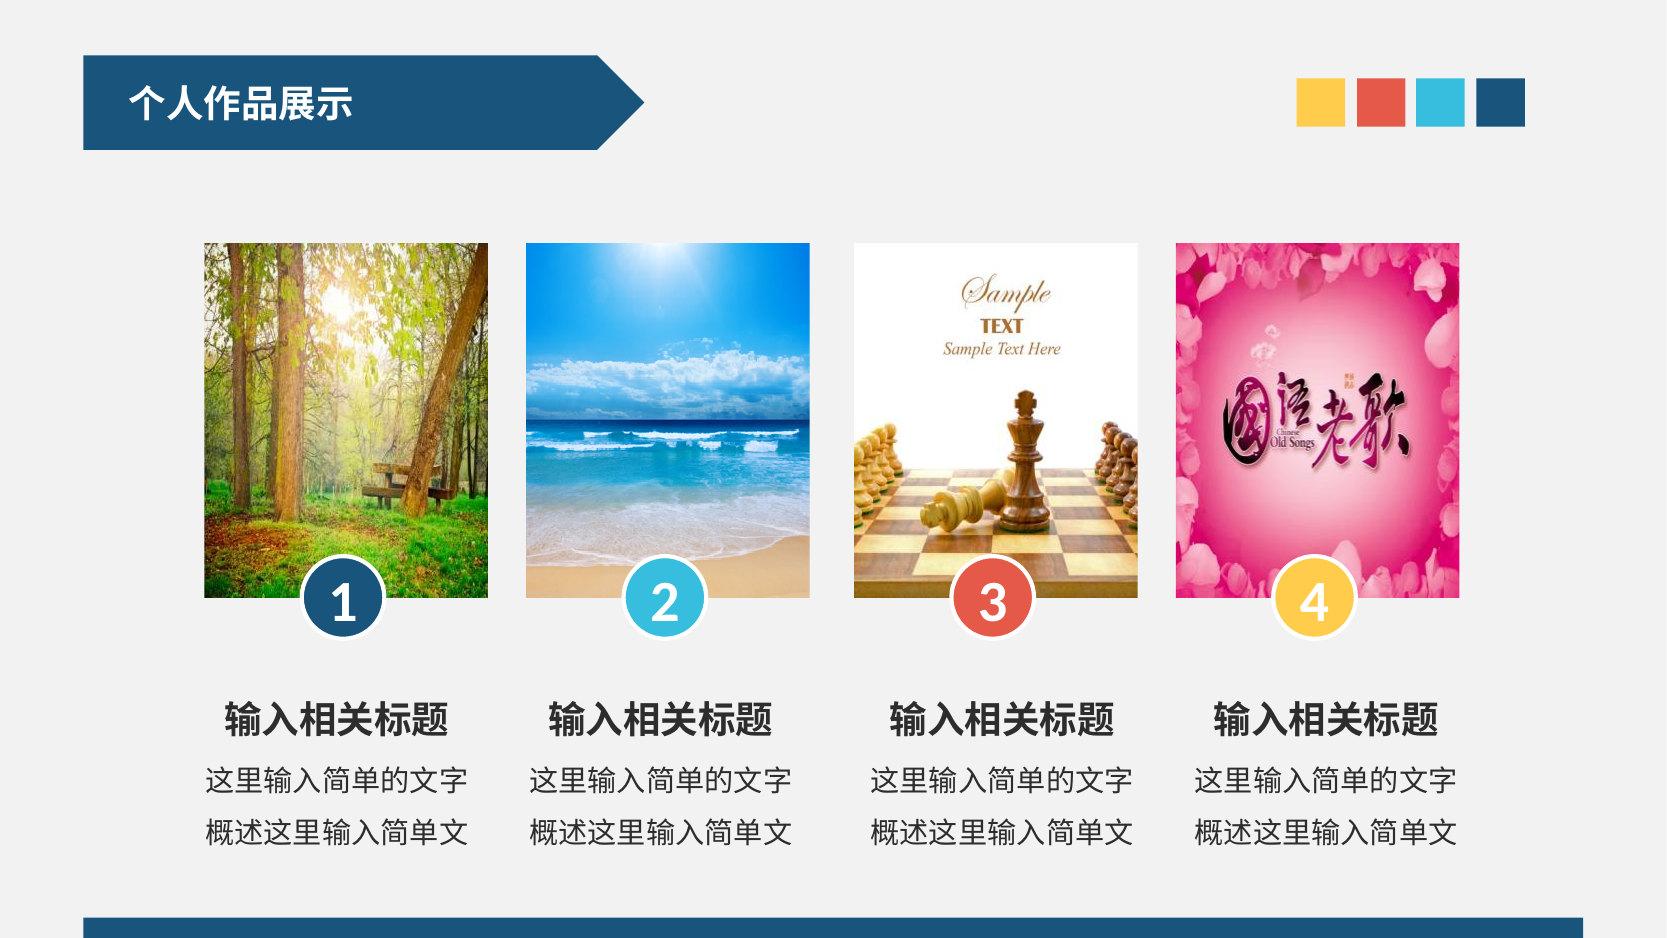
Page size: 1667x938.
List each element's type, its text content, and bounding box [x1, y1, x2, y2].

text_box 个人作品展示 [114, 72, 369, 132]
text_box [299, 566, 313, 629]
text_box 输入相关标题 [1198, 688, 1465, 749]
text_box 输入相关标题 [533, 688, 800, 749]
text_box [1175, 242, 1460, 642]
text_box 输入相关标题 [209, 688, 476, 749]
text_box [373, 566, 387, 629]
text_box [1414, 76, 1467, 129]
text_box 输入相关标题 [874, 688, 1141, 749]
text_box 这里输入简单的文字概述这里输入简单文 [1179, 737, 1481, 857]
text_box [525, 242, 810, 642]
text_box [1295, 76, 1347, 129]
text_box 这里输入简单的文字概述这里输入简单文 [190, 737, 491, 857]
text_box [1355, 76, 1408, 129]
text_box [81, 53, 647, 152]
text_box 1 [313, 555, 373, 641]
text_box [202, 241, 490, 600]
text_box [853, 242, 1138, 642]
text_box [1474, 76, 1527, 129]
text_box [81, 915, 1585, 938]
text_box 这里输入简单的文字概述这里输入简单文 [514, 737, 815, 857]
text_box 这里输入简单的文字概述这里输入简单文 [855, 737, 1157, 857]
